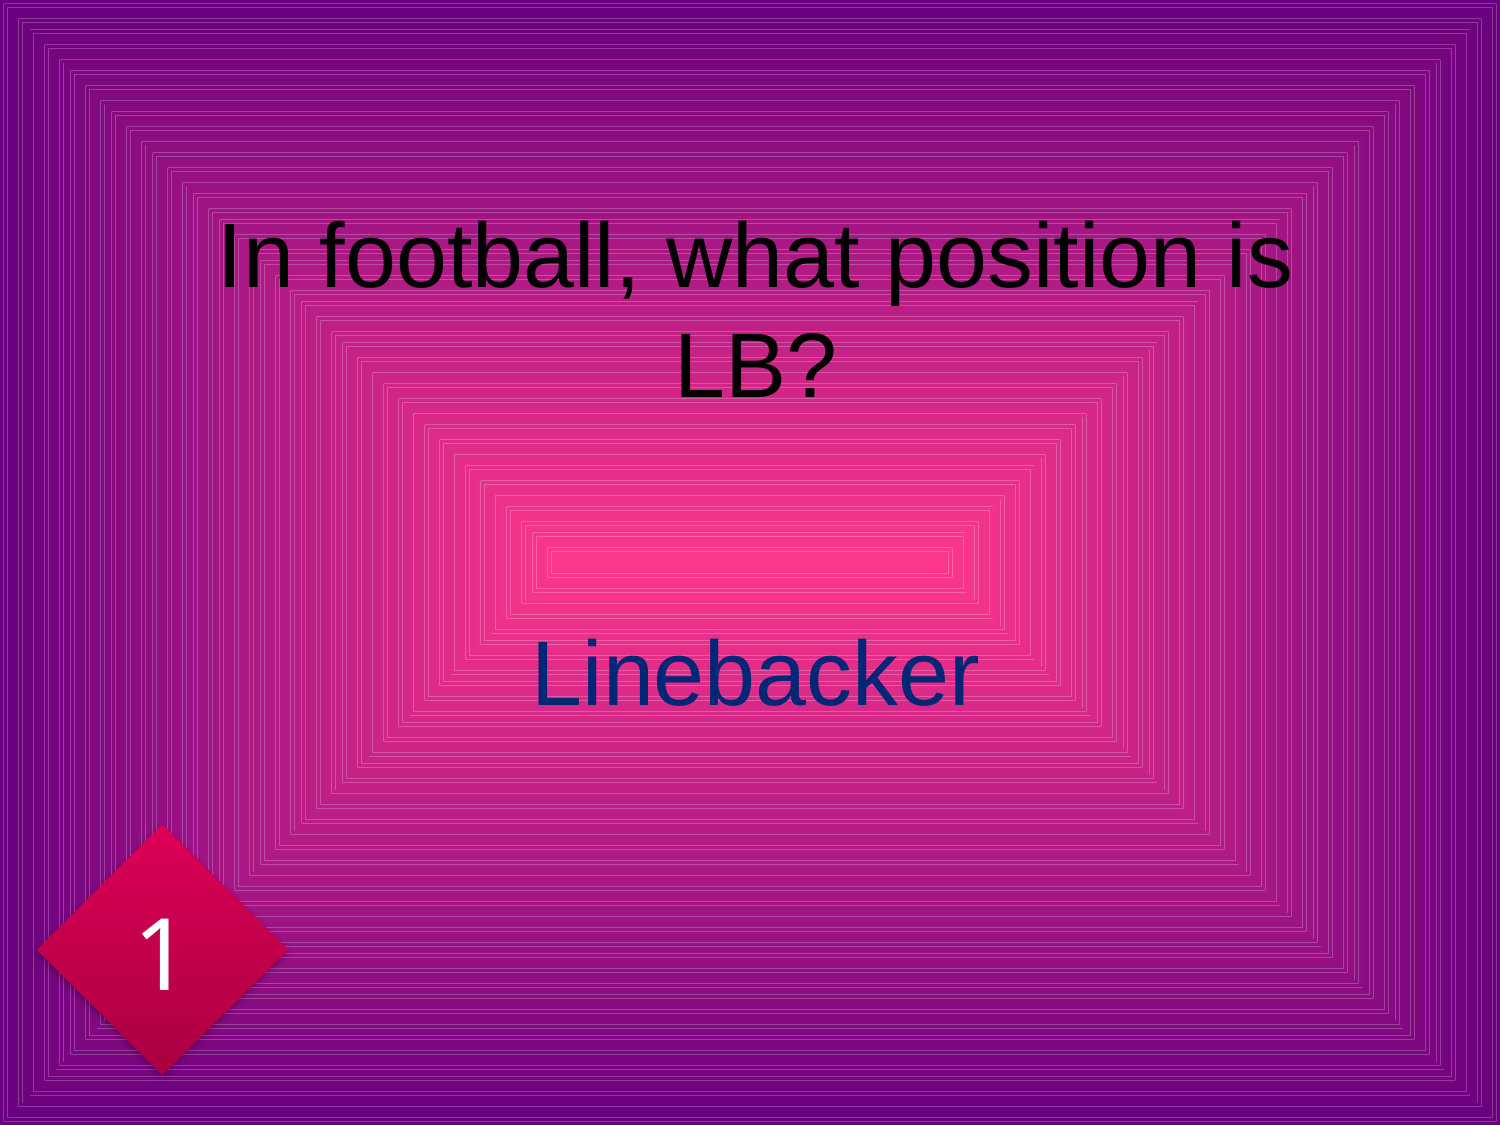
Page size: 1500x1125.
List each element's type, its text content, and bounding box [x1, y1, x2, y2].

text_box 1 [37, 838, 288, 1075]
title In football, what position is LB? [112, 137, 1401, 476]
text_box Linebacker [112, 500, 1400, 838]
